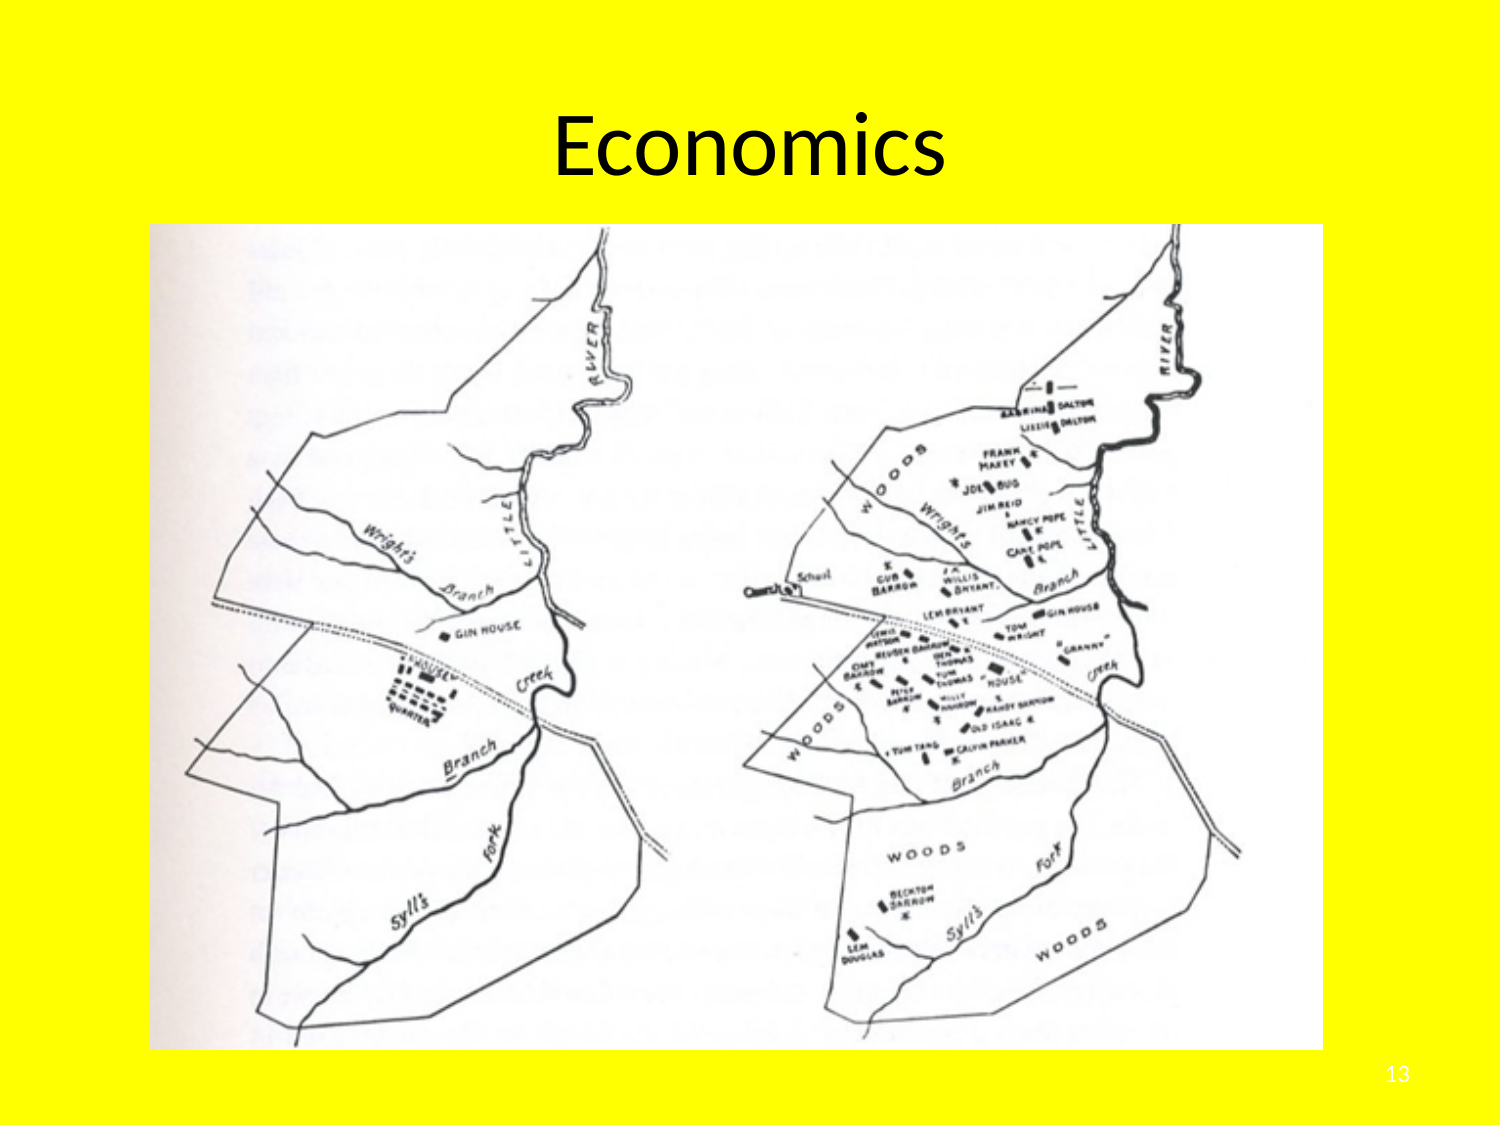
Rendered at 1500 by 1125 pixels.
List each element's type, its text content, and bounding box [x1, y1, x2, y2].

title Economics [75, 45, 1425, 233]
slide_number 13 [1074, 1042, 1425, 1103]
picture [149, 224, 1324, 1051]
